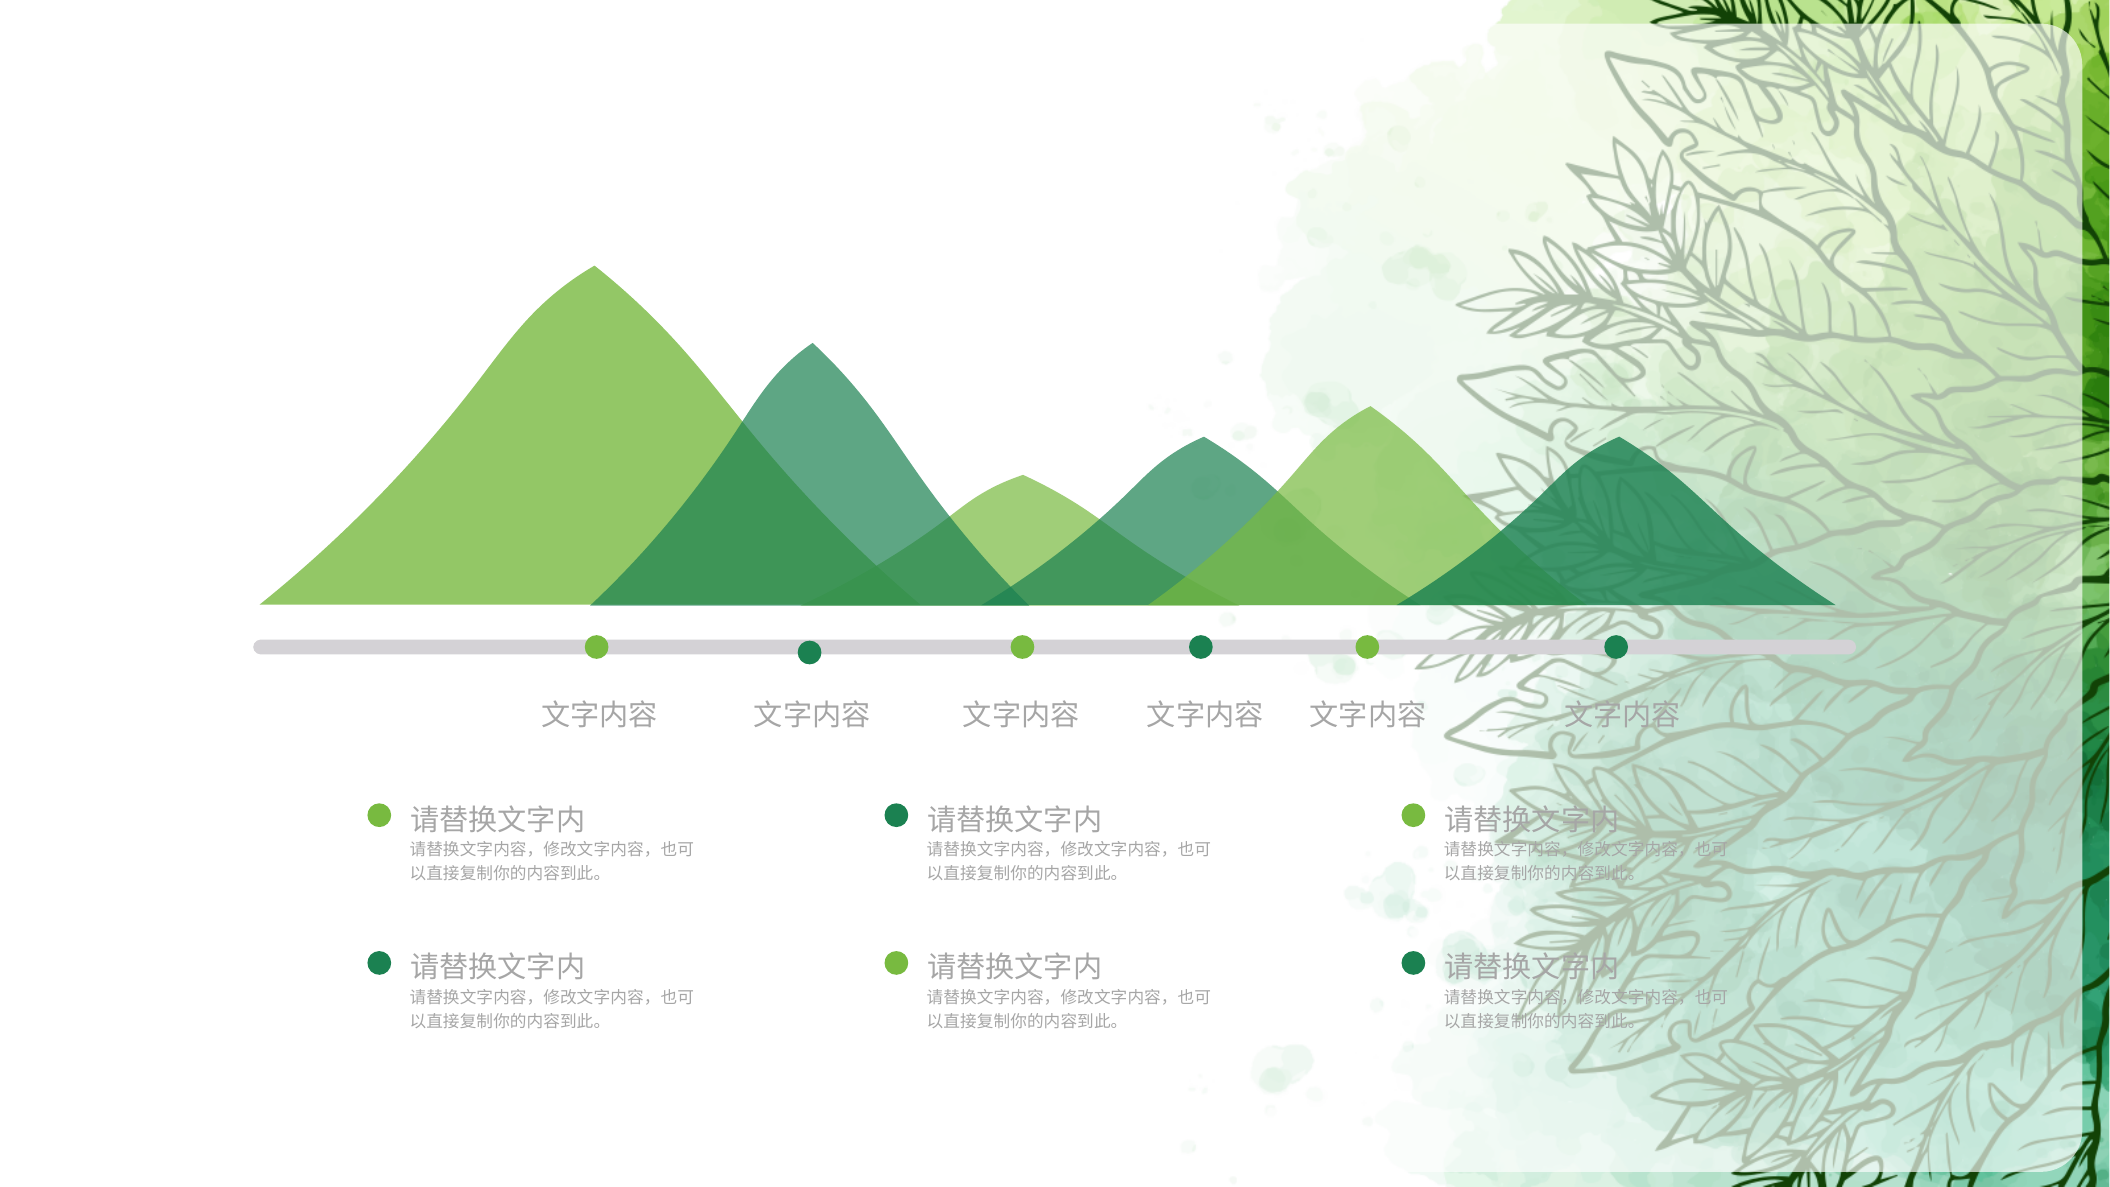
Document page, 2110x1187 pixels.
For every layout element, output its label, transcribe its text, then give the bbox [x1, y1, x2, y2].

text_box 请替换文字内 [1444, 941, 1620, 982]
text_box 请替换文字内 [409, 793, 586, 835]
text_box 请替换文字内容，修改文字内容，也可以直接复制你的内容到此。 [1443, 982, 1745, 1031]
text_box [884, 803, 909, 828]
text_box 请替换文字内容，修改文字内容，也可以直接复制你的内容到此。 [926, 835, 1228, 883]
text_box [367, 951, 392, 975]
text_box 请替换文字内 [1444, 793, 1620, 835]
text_box 请替换文字内容，修改文字内容，也可以直接复制你的内容到此。 [409, 982, 711, 1031]
text_box [1401, 951, 1426, 975]
text_box 请替换文字内 [409, 941, 586, 982]
text_box 请替换文字内容，修改文字内容，也可以直接复制你的内容到此。 [409, 835, 711, 883]
text_box 请替换文字内容，修改文字内容，也可以直接复制你的内容到此。 [926, 982, 1228, 1031]
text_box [253, 265, 1857, 730]
text_box [367, 803, 392, 828]
picture [0, 0, 2110, 1187]
text_box [884, 951, 909, 975]
text_box 请替换文字内 [926, 793, 1103, 835]
text_box 请替换文字内 [926, 941, 1103, 982]
text_box [1401, 803, 1426, 828]
text_box 请替换文字内容，修改文字内容，也可以直接复制你的内容到此。 [1443, 835, 1745, 884]
